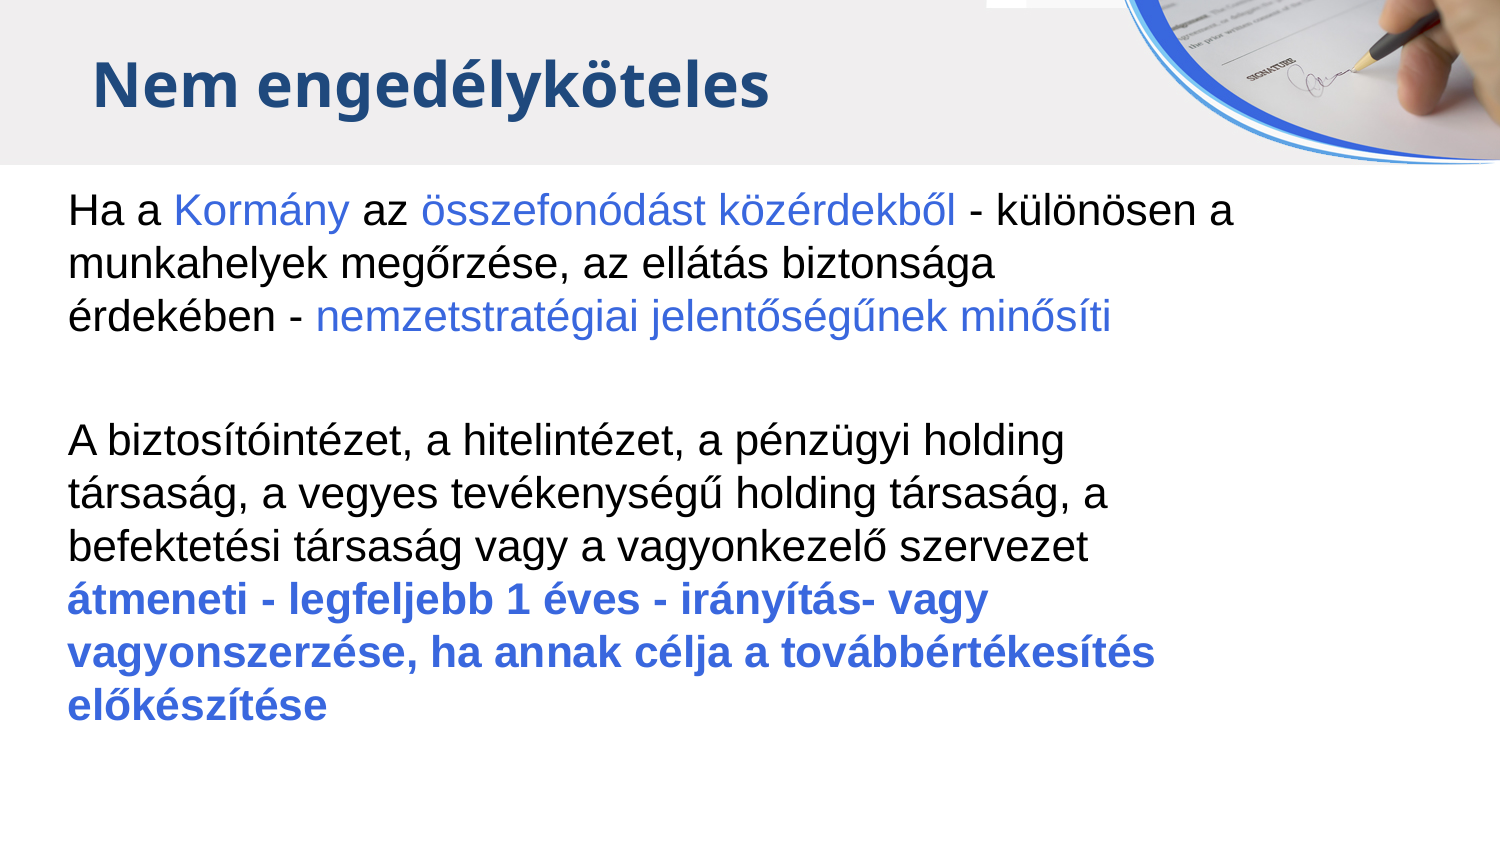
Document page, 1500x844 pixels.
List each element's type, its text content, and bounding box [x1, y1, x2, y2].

picture [0, 0, 1500, 844]
list Nem engedélyköteles [76, 13, 1500, 151]
list Ha a Kormány az összefonódást közérdekből - különösen a munkahelyek megőrzése, az ellátás biztonsága érdekében - nemzetstratégiai jelentőségűnek minősíti A biztosítóintézet, a hitelintézet, a pénzügyi holding társaság, a vegyes tevékenységű holding társaság, a befektetési társaság vagy a vagyonkezelő szervezet átmeneti - legfeljebb 1 éves - irányítás- vagy vagyonszerzése, ha annak célja a továbbértékesítés előkészítése [53, 173, 1436, 741]
